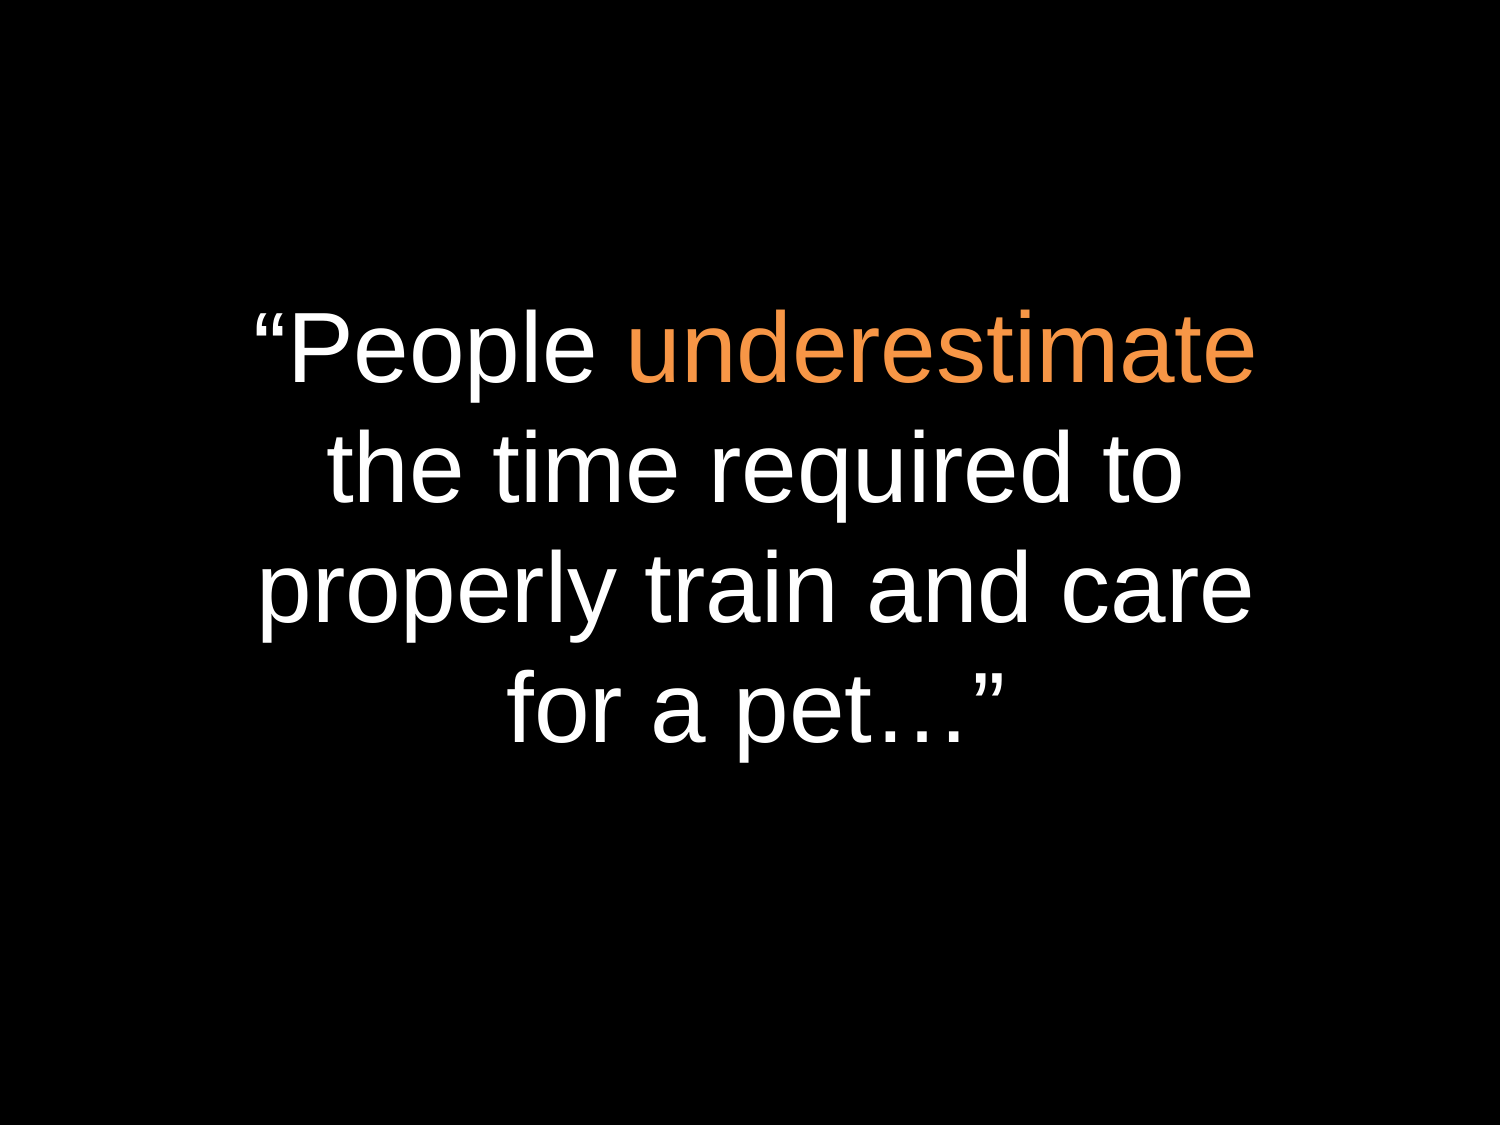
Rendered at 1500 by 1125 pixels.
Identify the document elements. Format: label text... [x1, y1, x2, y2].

text_box “People underestimate the time required to properly train and care for a pet…” [224, 274, 1288, 770]
